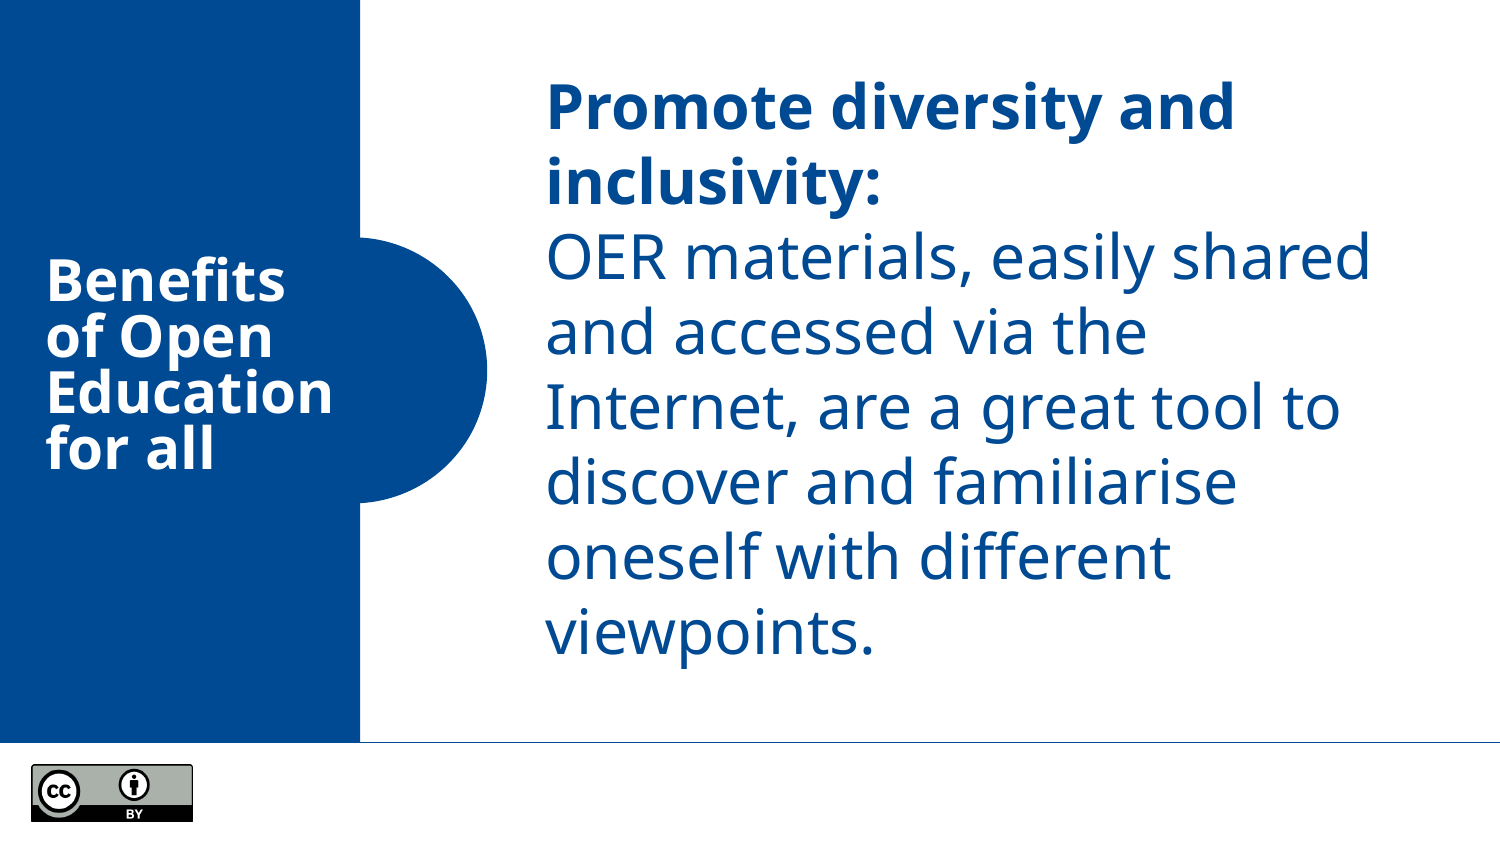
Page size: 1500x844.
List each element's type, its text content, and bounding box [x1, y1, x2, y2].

text_box [317, 237, 389, 242]
text_box Promote diversity and inclusivity: OER materials, easily shared and accessed via the Internet, are a great tool to discover and familiarise oneself with different viewpoints. [530, 52, 1418, 682]
text_box Benefits of Open Education for all [30, 242, 400, 496]
text_box [400, 245, 488, 495]
text_box [0, 750, 1500, 844]
text_box [308, 496, 397, 504]
picture [31, 764, 193, 822]
text_box [0, 0, 361, 742]
